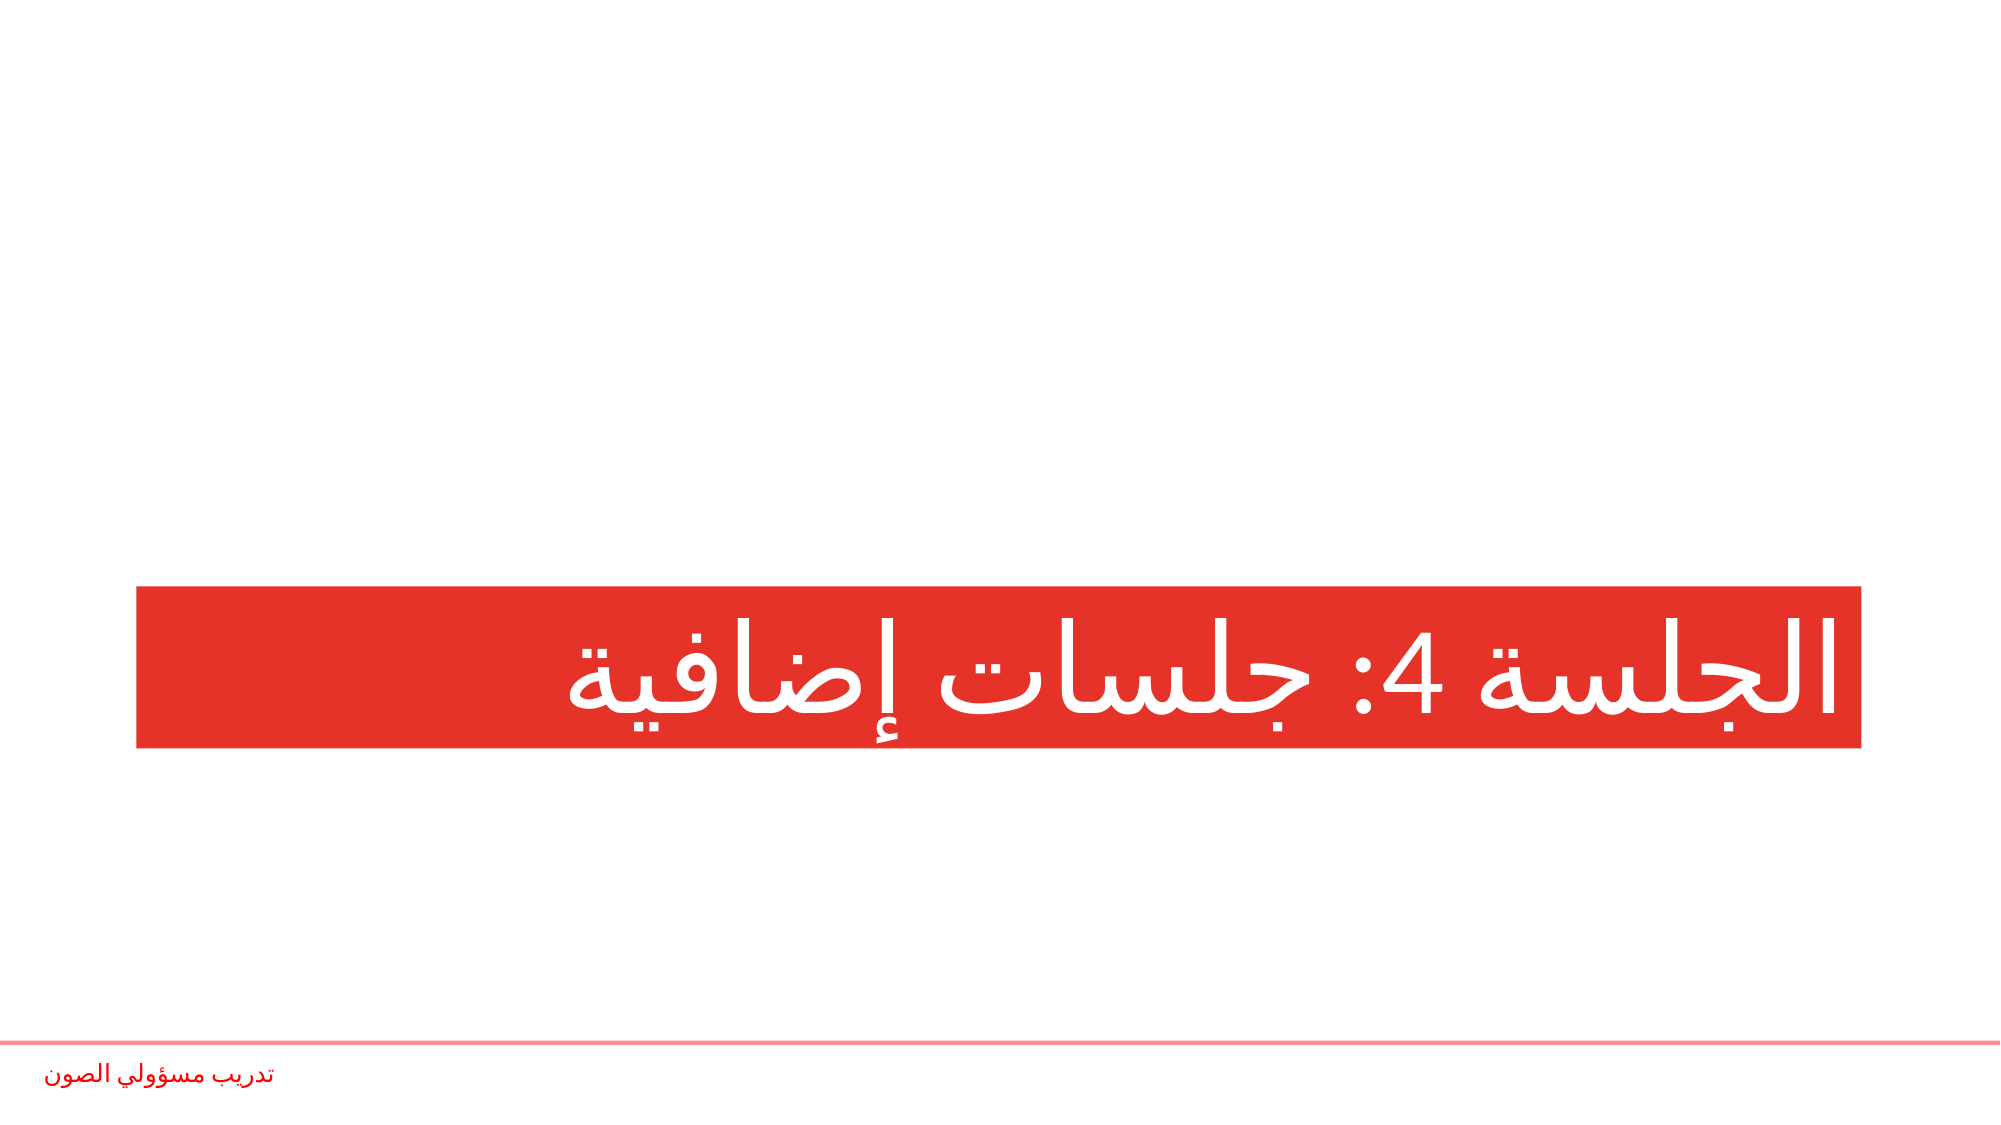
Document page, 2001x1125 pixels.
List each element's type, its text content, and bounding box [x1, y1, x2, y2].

footer تدريب مسؤولي الصون [0, 1052, 494, 1103]
title الجلسة 4: جلسات إضافية [136, 586, 1862, 749]
